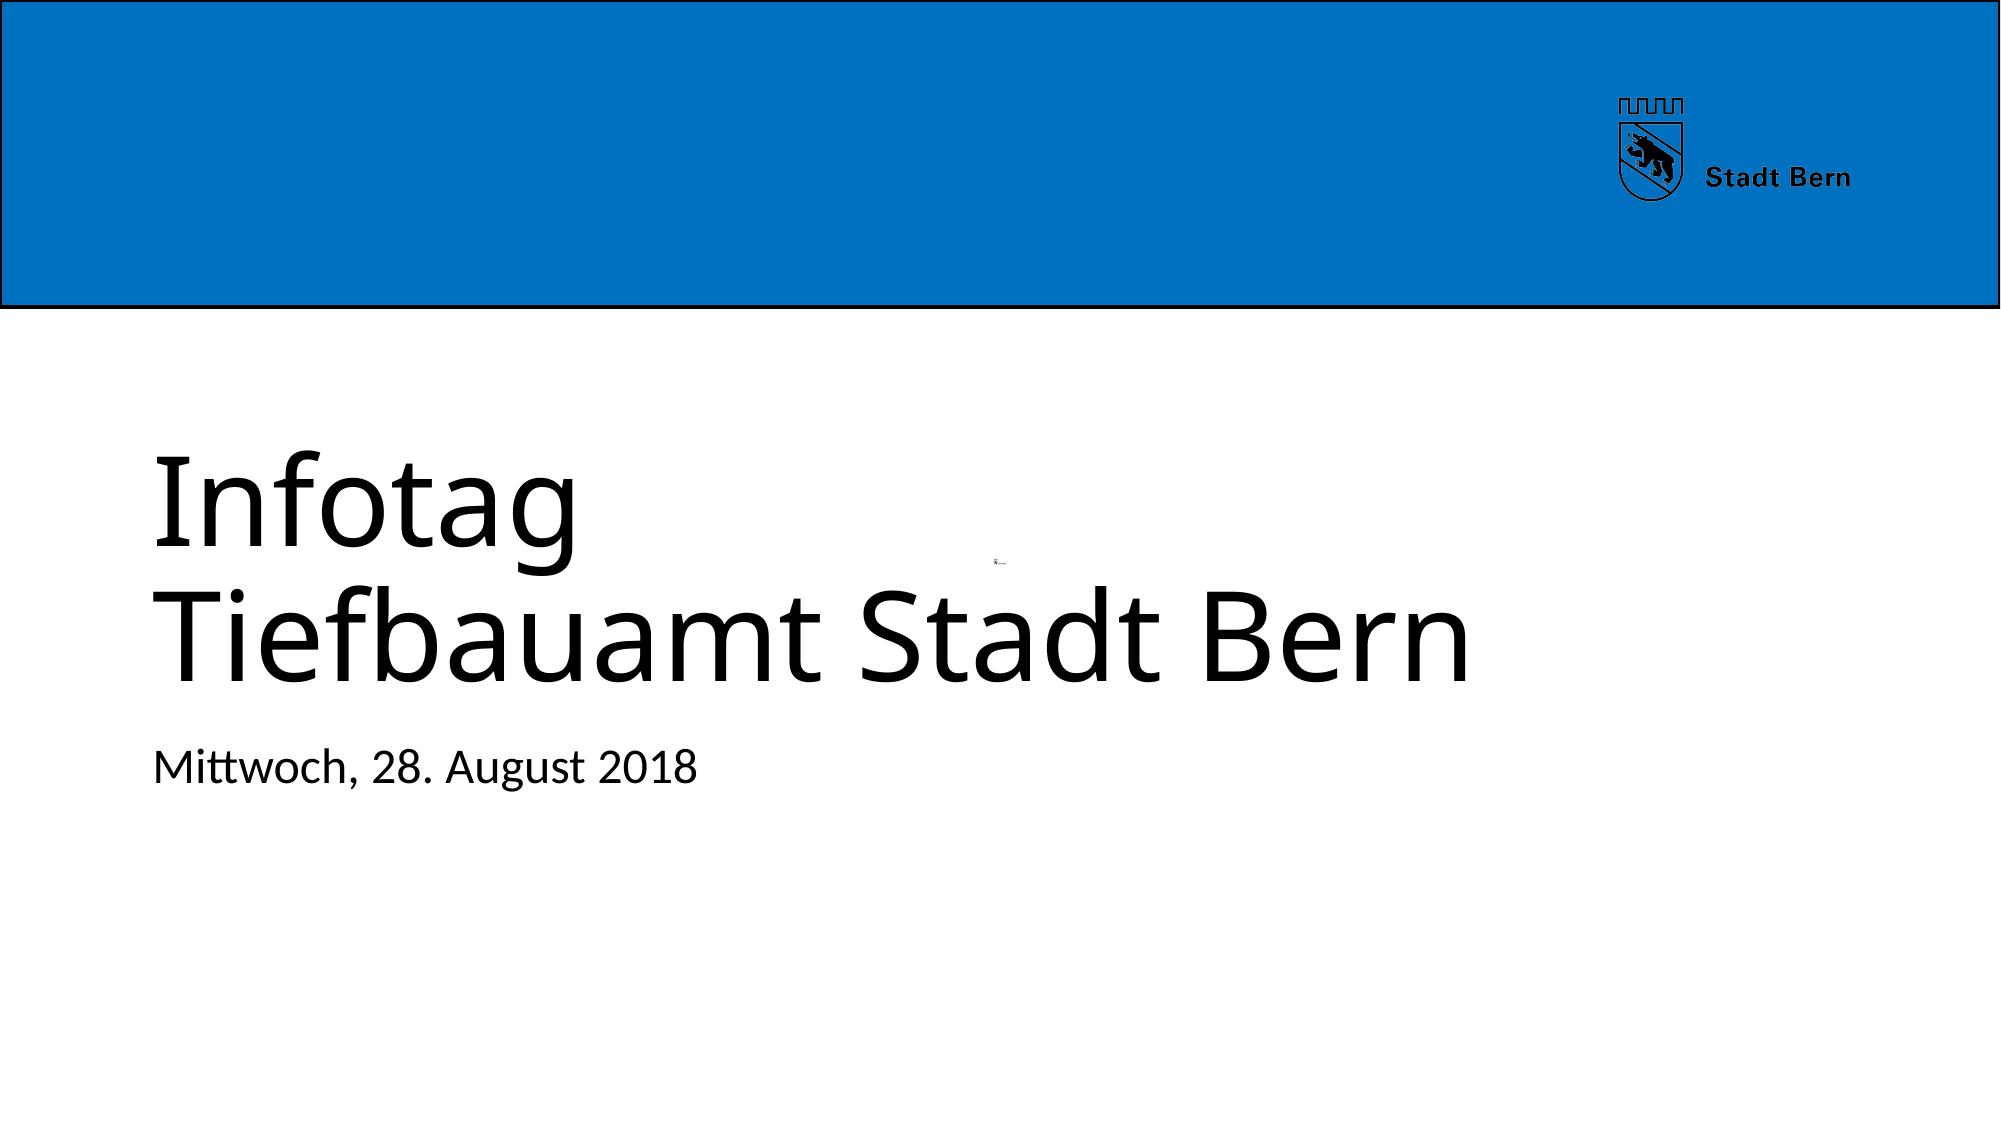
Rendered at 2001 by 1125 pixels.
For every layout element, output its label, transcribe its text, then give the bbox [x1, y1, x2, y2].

picture [1606, 92, 1856, 207]
subtitle Mittwoch, 28. August 2018 [137, 732, 1638, 1005]
title Infotag Tiefbauamt Stadt Bern [137, 324, 1638, 717]
